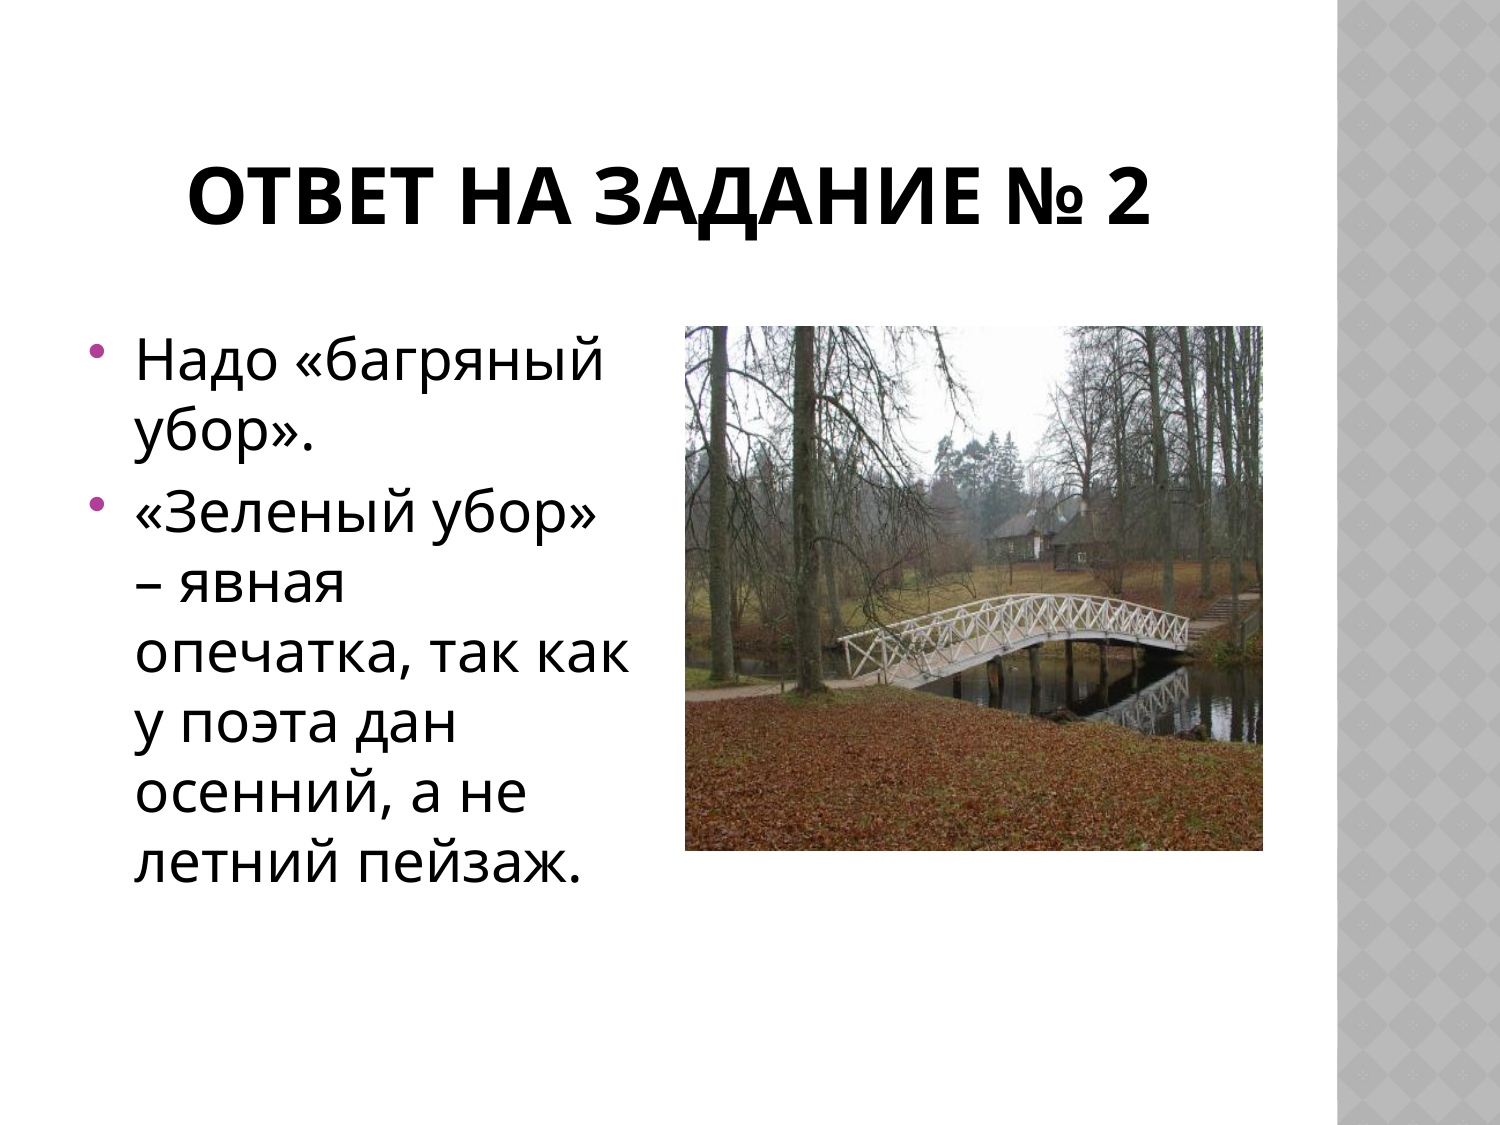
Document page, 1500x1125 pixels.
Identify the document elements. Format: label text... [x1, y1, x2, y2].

title Ответ на задание № 2 [75, 52, 1263, 240]
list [684, 325, 1264, 851]
list Надо «багряный убор». «Зеленый убор» – явная опечатка, так как у поэта дан осенний, а не летний пейзаж. [75, 314, 653, 1005]
